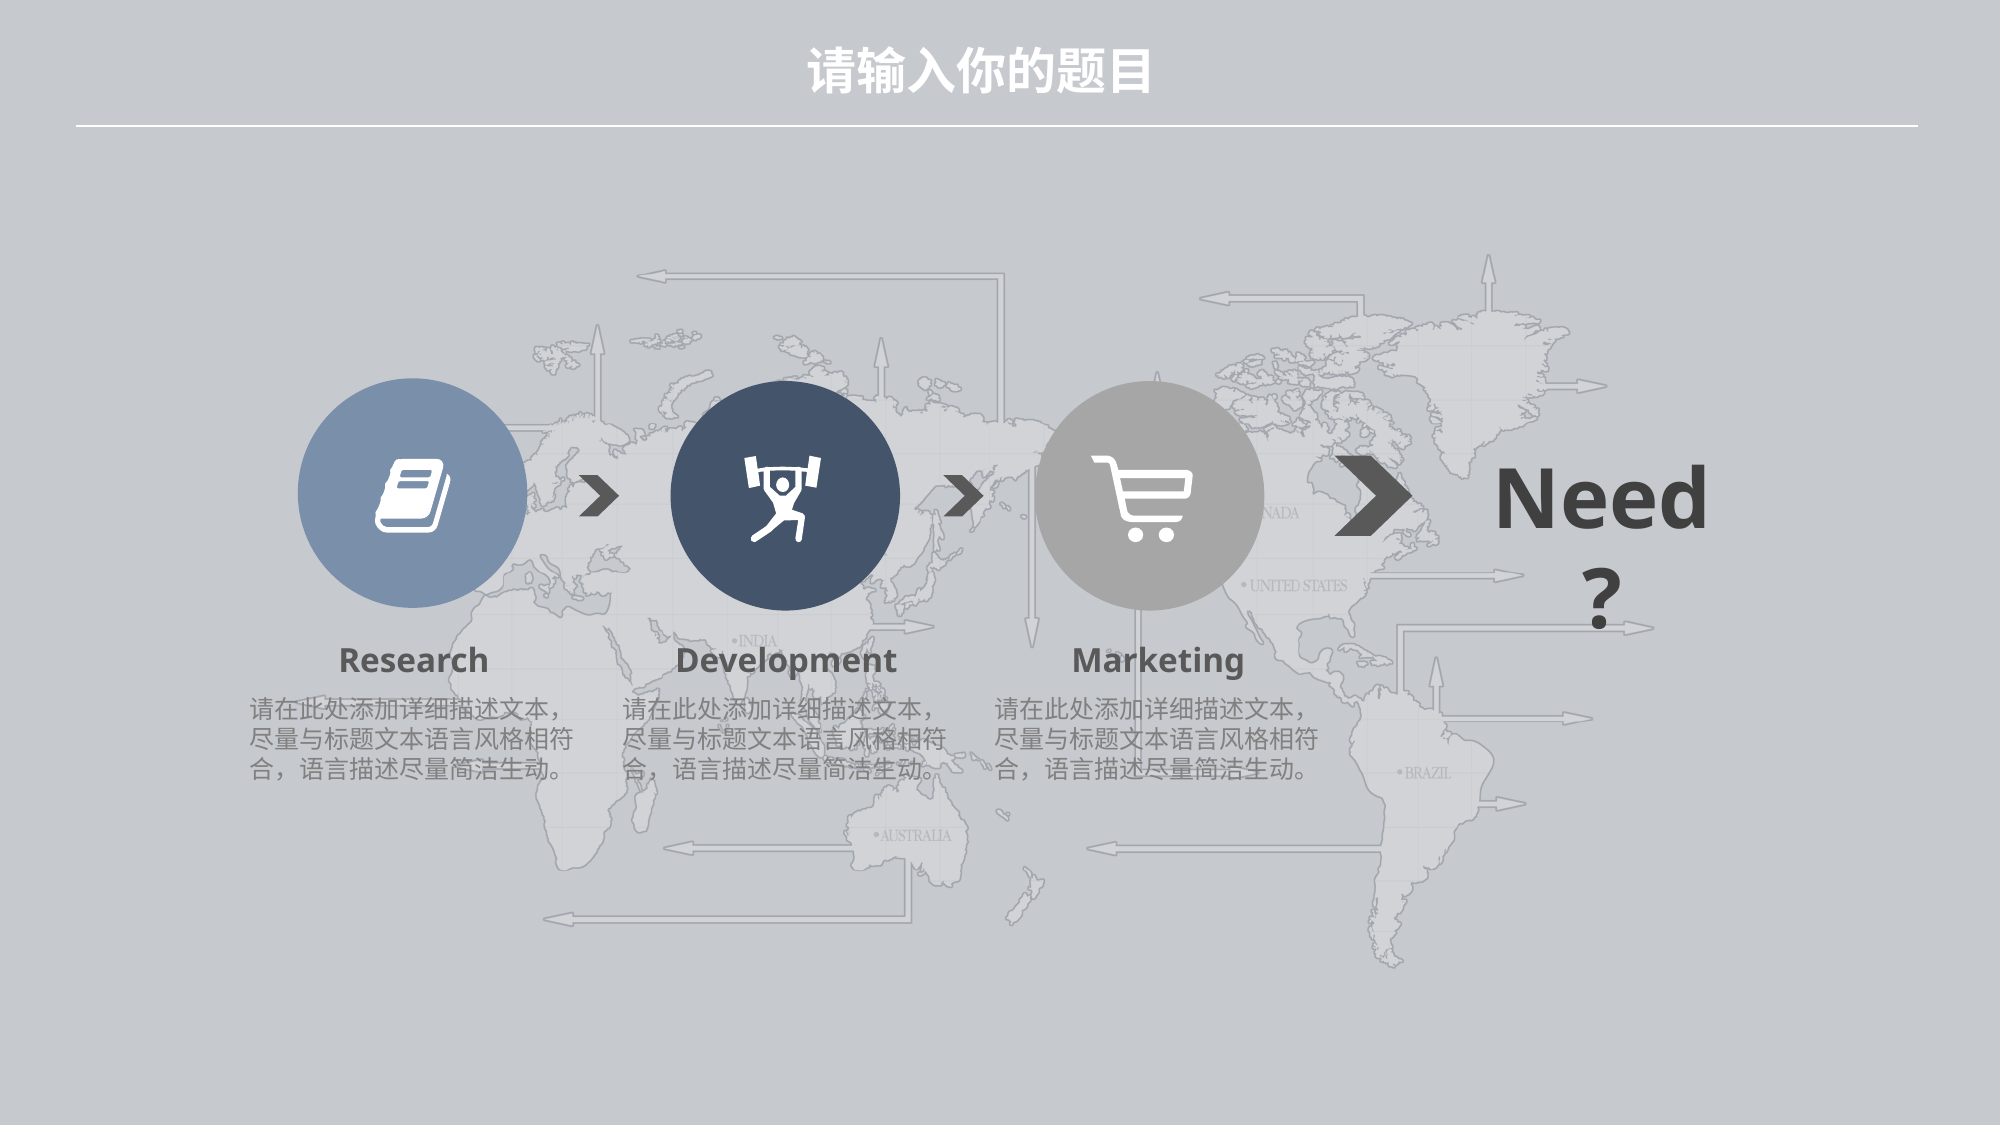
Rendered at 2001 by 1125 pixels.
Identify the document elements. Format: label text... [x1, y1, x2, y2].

text_box Need ? [1455, 437, 1750, 653]
text_box [940, 474, 986, 518]
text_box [235, 631, 590, 823]
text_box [297, 378, 528, 608]
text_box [979, 631, 1335, 823]
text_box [1034, 380, 1265, 611]
text_box [576, 474, 621, 518]
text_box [608, 631, 963, 823]
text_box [670, 380, 901, 611]
text_box [1331, 454, 1414, 537]
